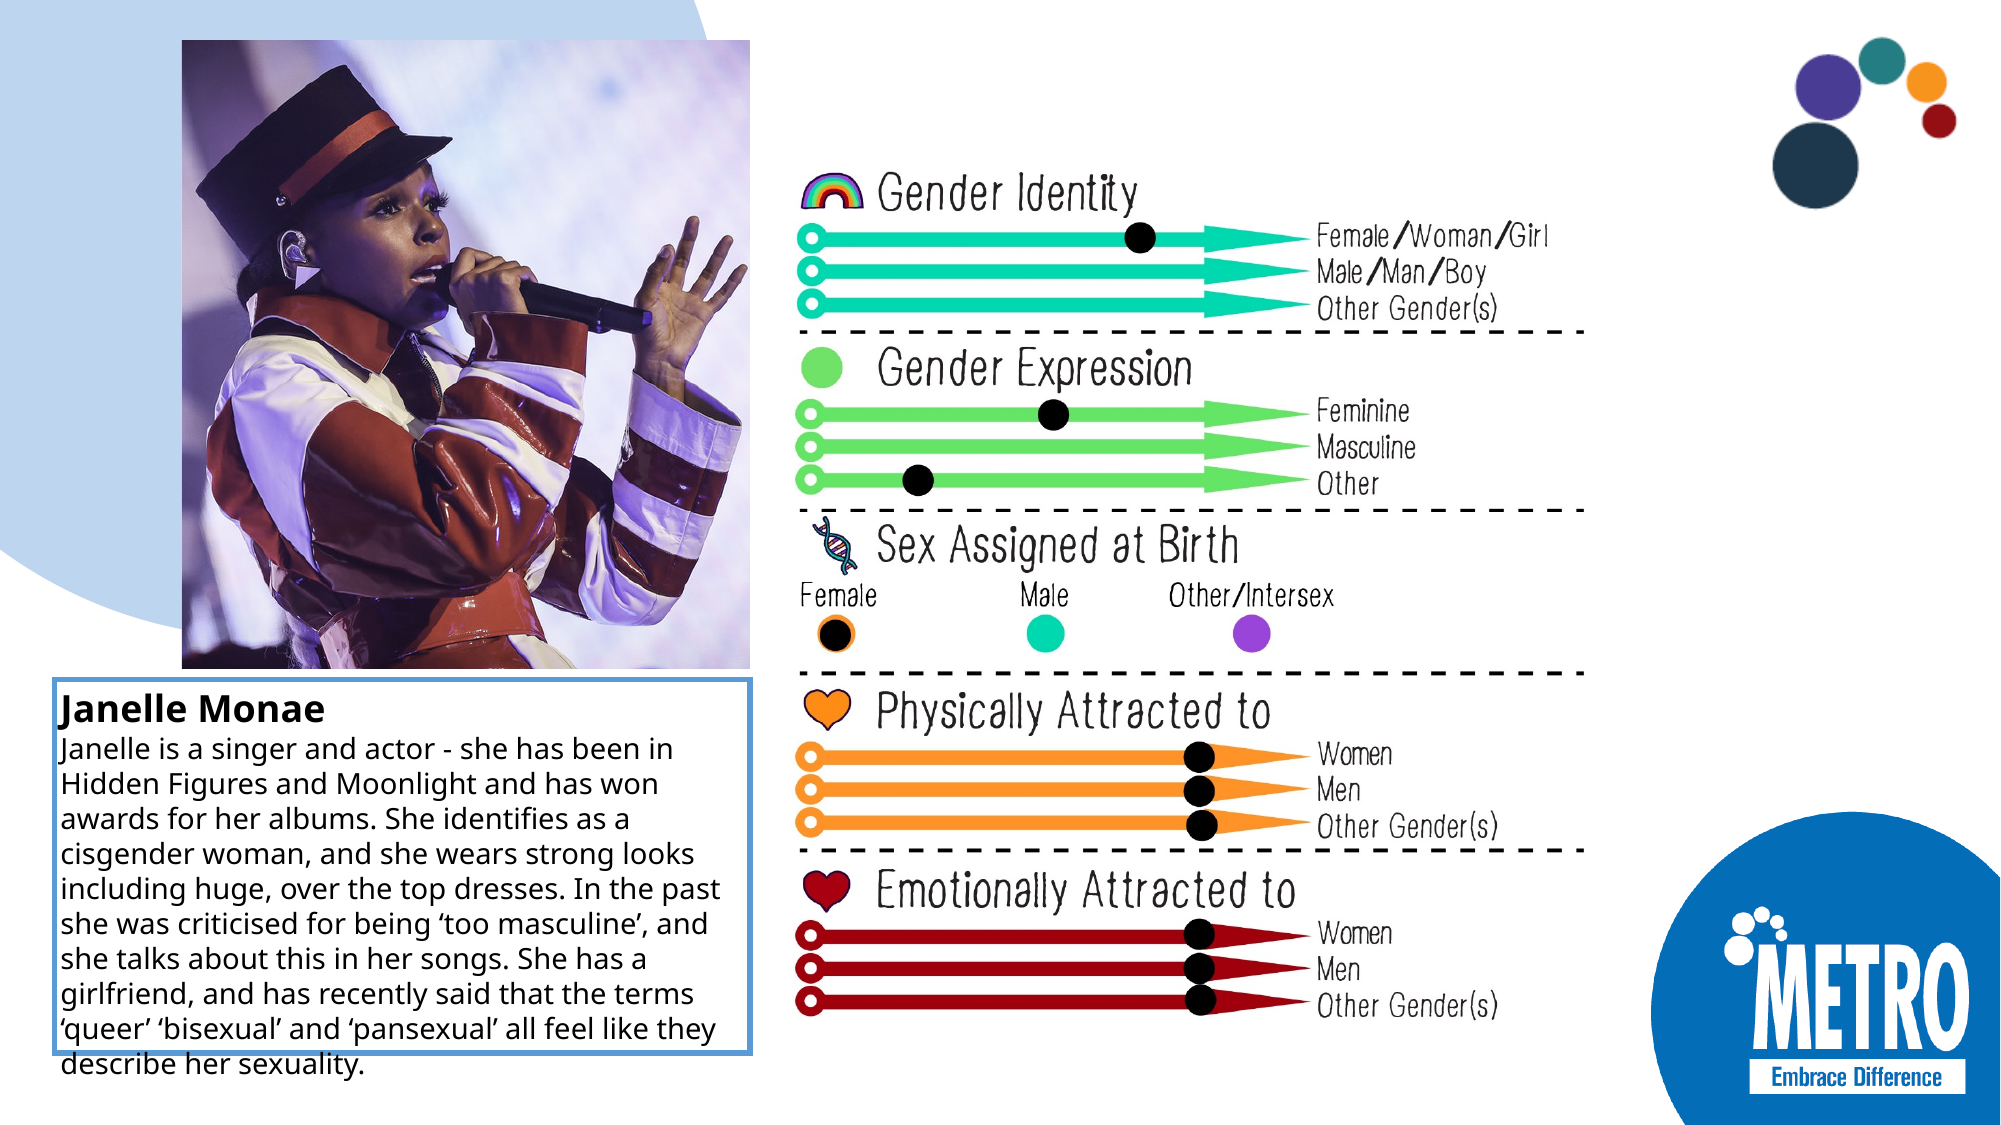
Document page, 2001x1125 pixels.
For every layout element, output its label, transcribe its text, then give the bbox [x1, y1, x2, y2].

picture [181, 40, 1622, 1070]
picture [1759, 31, 1964, 215]
text_box Janelle Monae Janelle is a singer and actor - she has been in Hidden Figures and Moonlight and has won awards for her albums. She identifies as a cisgender woman, and she wears strong looks including huge, over the top dresses. In the past she was criticised for being ‘too masculine’, and she talks about this in her songs. She has a girlfriend, and has recently said that the terms ‘queer’ ‘bisexual’ and ‘pansexual’ all feel like they describe her sexuality. [54, 679, 181, 1053]
picture [1651, 811, 2001, 1125]
